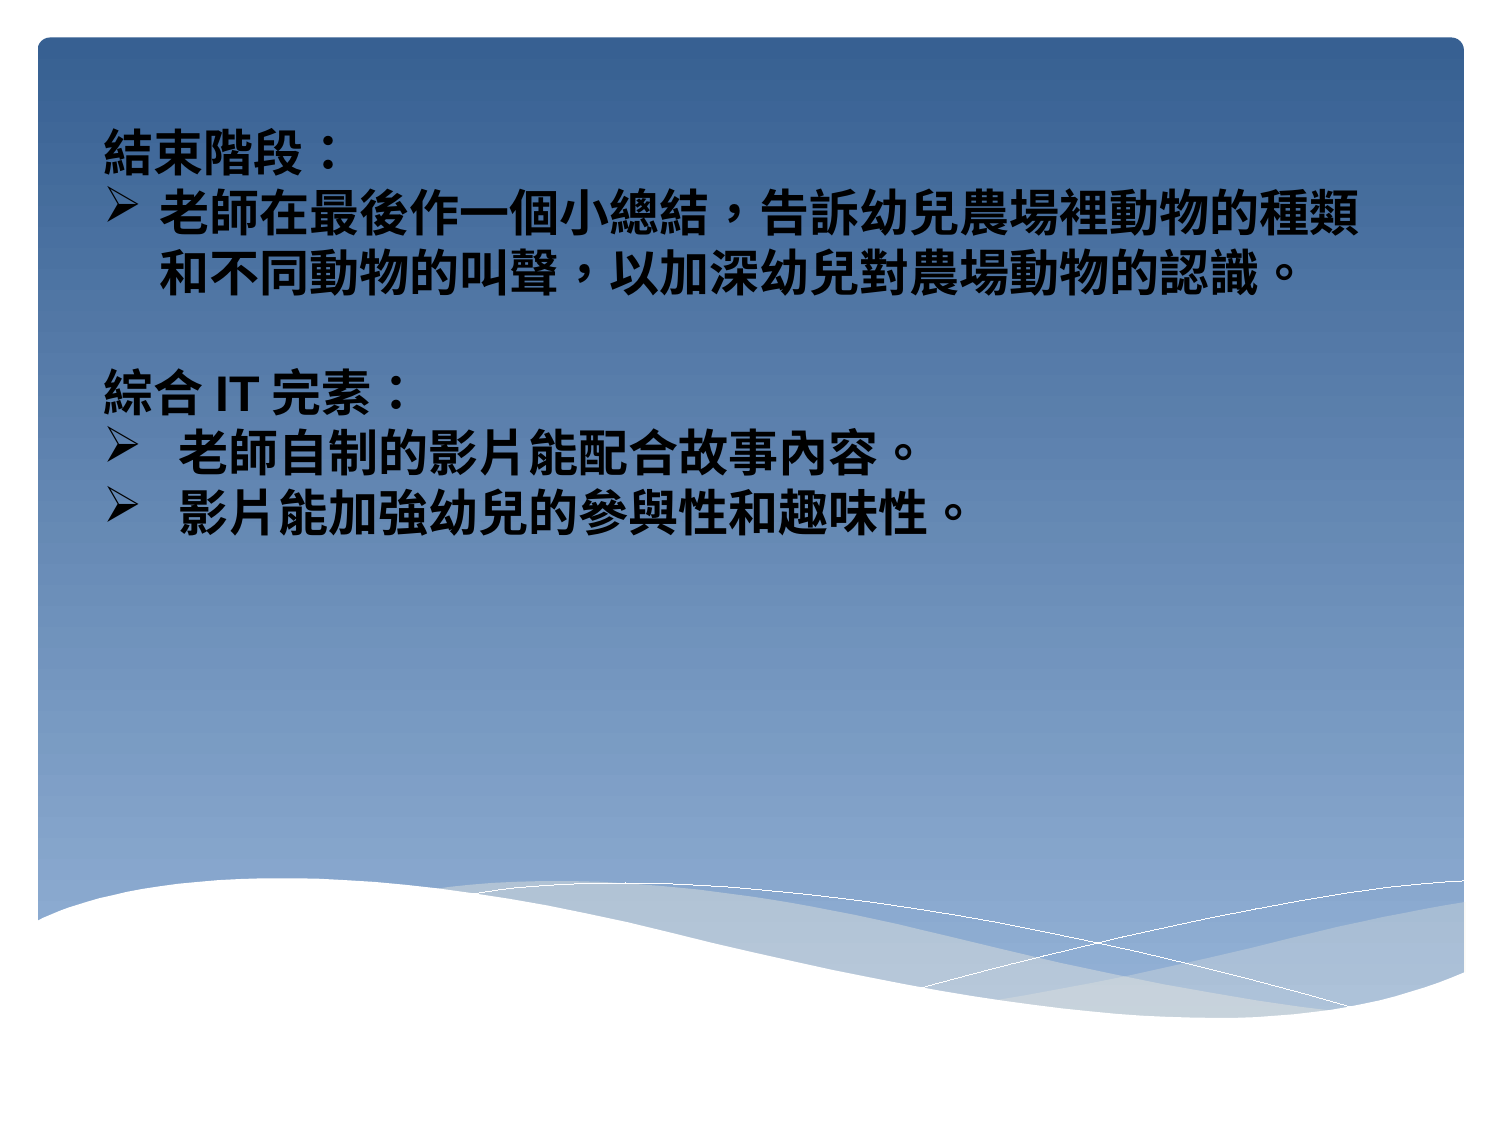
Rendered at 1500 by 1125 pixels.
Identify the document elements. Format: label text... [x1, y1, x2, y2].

text_box 結束階段： 老師在最後作一個小總結，告訴幼兒農場裡動物的種類和不同動物的叫聲，以加深幼兒對農場動物的認識。 綜合IT完素： 老師自制的影片能配合故事內容。 影片能加強幼兒的參與性和趣味性。 [88, 113, 1376, 549]
